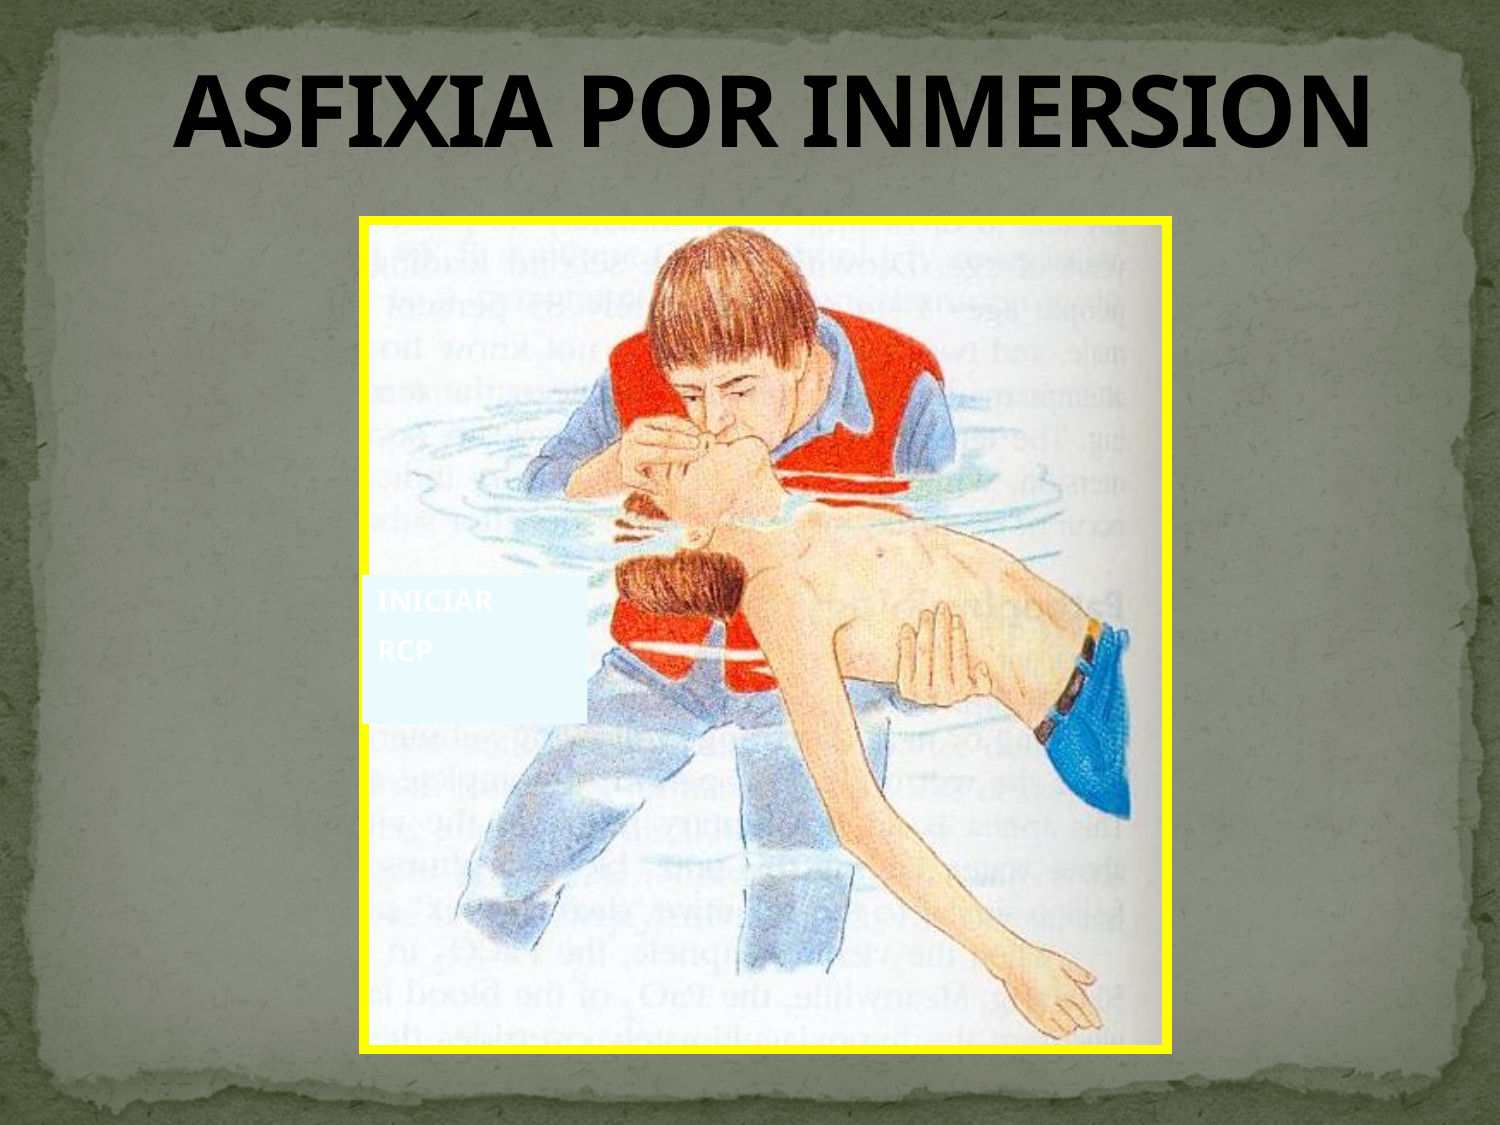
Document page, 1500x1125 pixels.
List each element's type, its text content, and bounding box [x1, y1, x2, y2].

title ASFIXIA POR INMERSION [49, 0, 1500, 175]
picture [369, 225, 1162, 1045]
